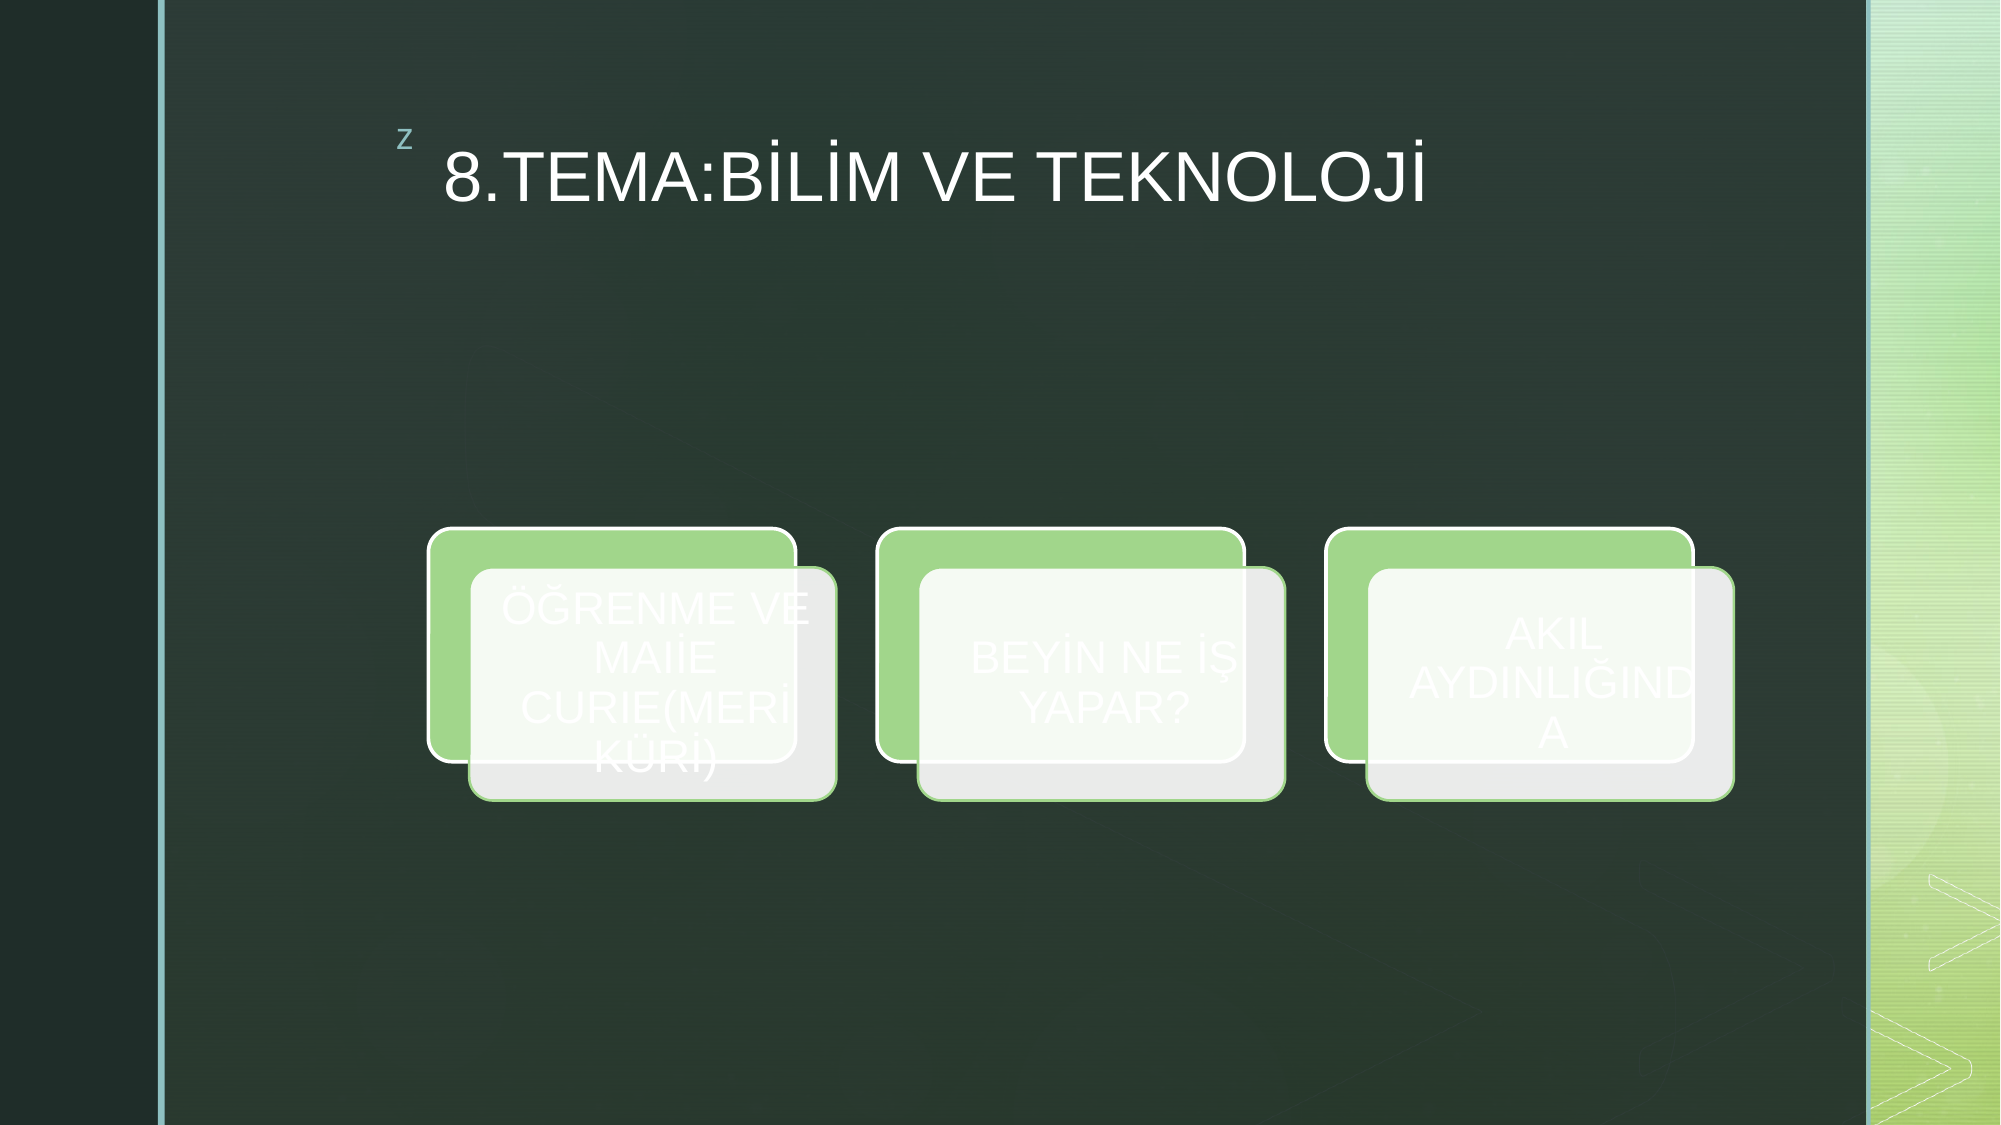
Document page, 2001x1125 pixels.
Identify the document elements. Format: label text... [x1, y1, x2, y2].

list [428, 388, 1735, 941]
title 8.TEMA:BİLİM VE TEKNOLOJİ [428, 132, 1734, 310]
picture [1871, 0, 2001, 1125]
